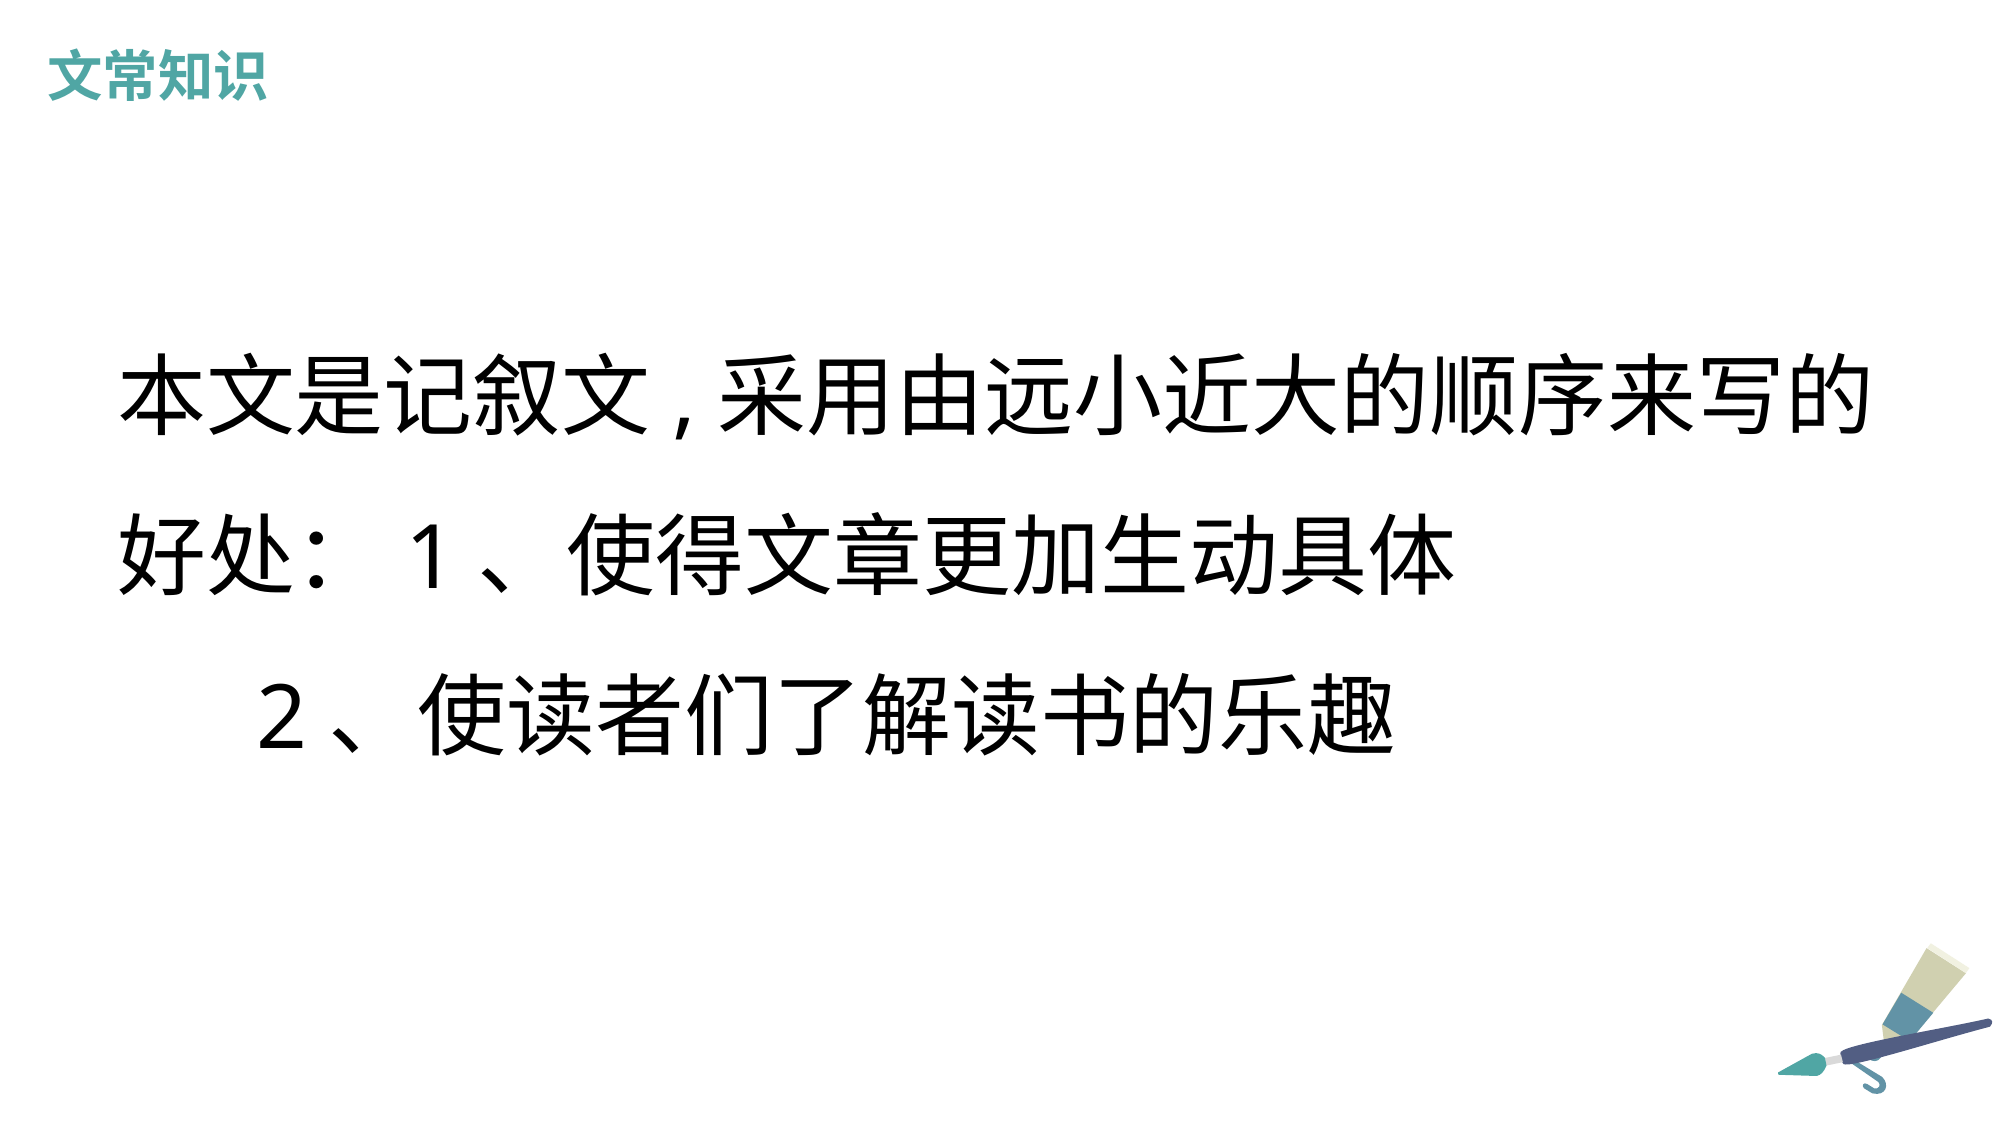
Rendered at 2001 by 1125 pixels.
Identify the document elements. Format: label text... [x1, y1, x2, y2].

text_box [1811, 945, 1974, 1125]
text_box 本文是记叙文,采用由远小近大的顺序来写的 好处：1、使得文章更加生动具体 2、使读者们了解读书的乐趣 [102, 278, 1970, 774]
text_box 文常知识 [32, 33, 347, 115]
